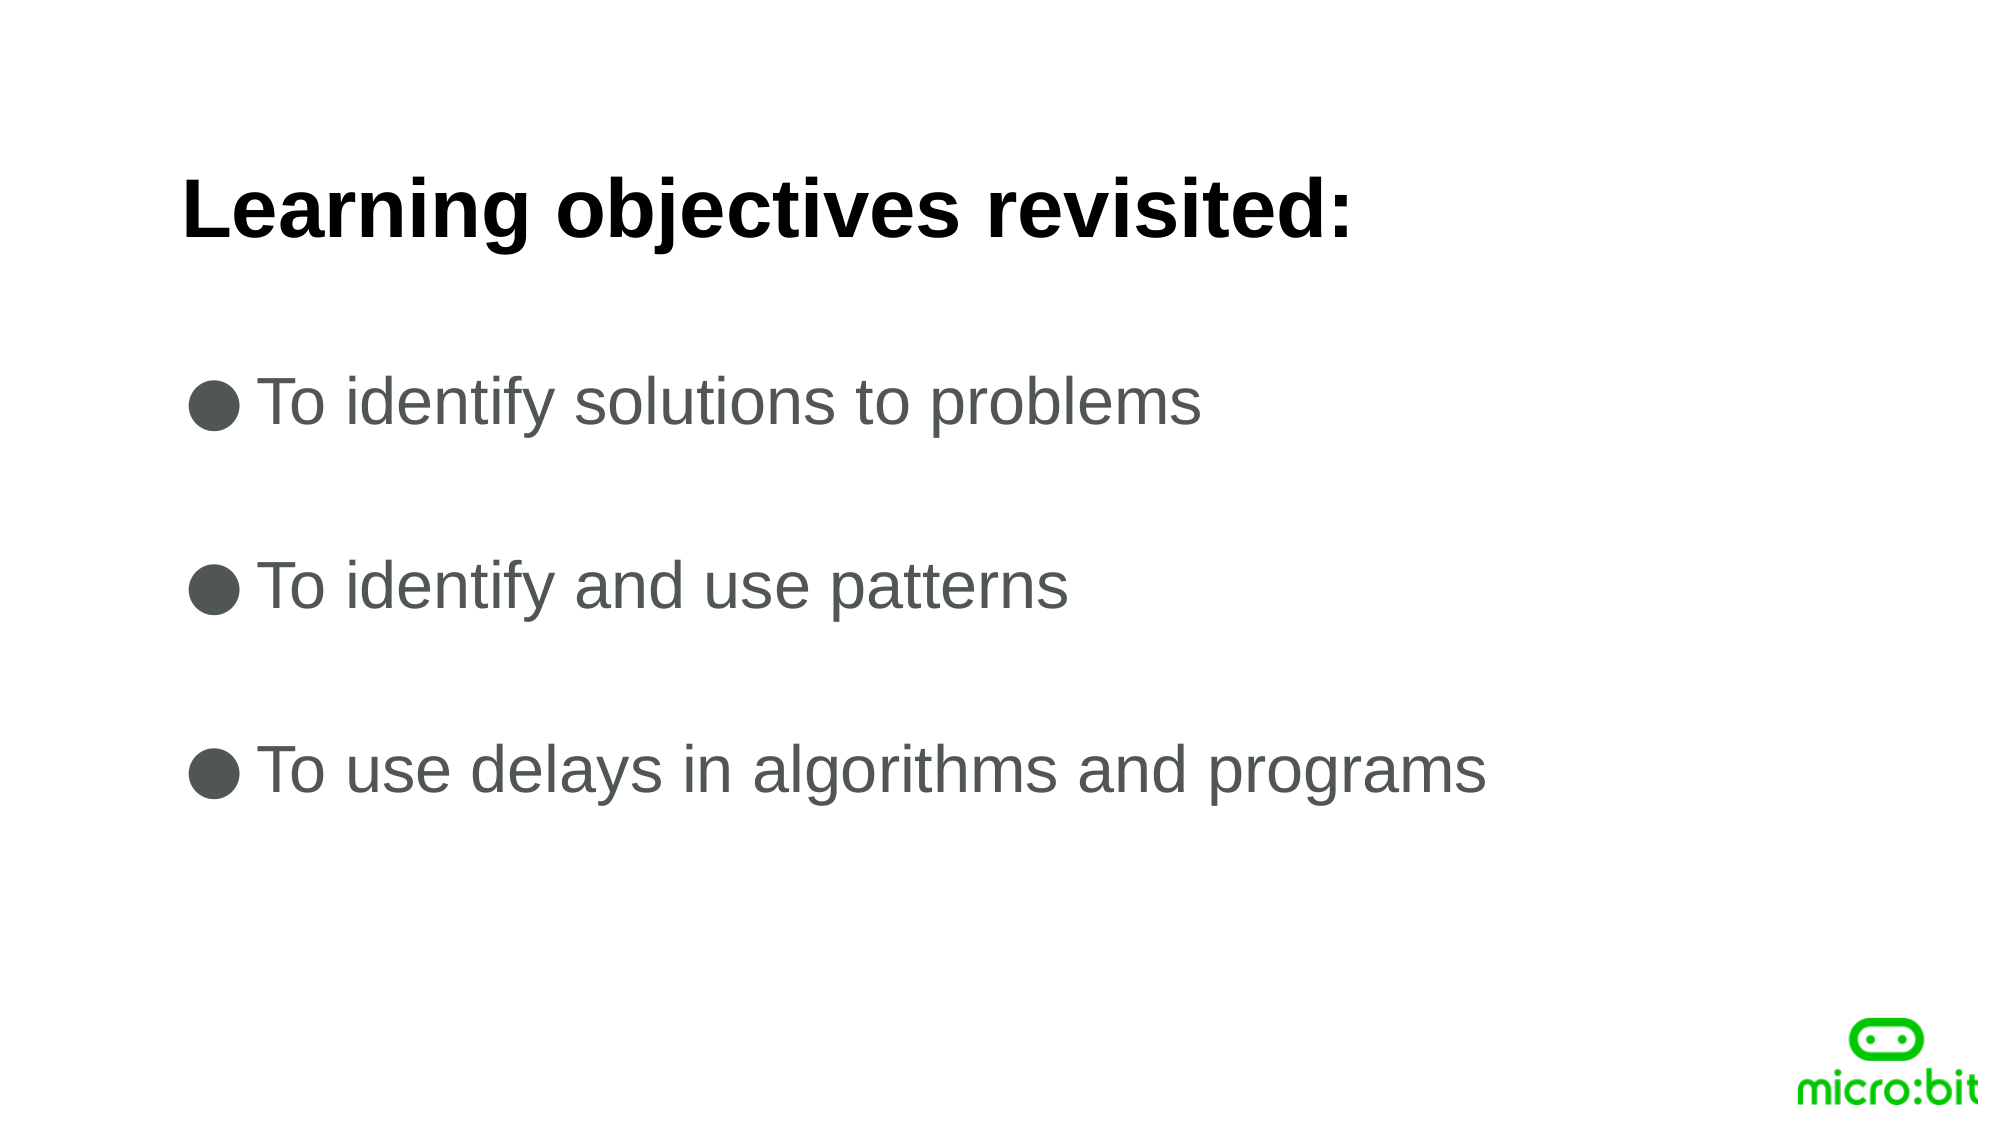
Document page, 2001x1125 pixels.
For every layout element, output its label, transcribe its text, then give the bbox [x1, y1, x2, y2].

text_box Learning objectives revisited: To identify solutions to problems To identify and use patterns To use delays in algorithms and programs [166, 60, 1918, 884]
picture [1797, 1017, 1978, 1106]
